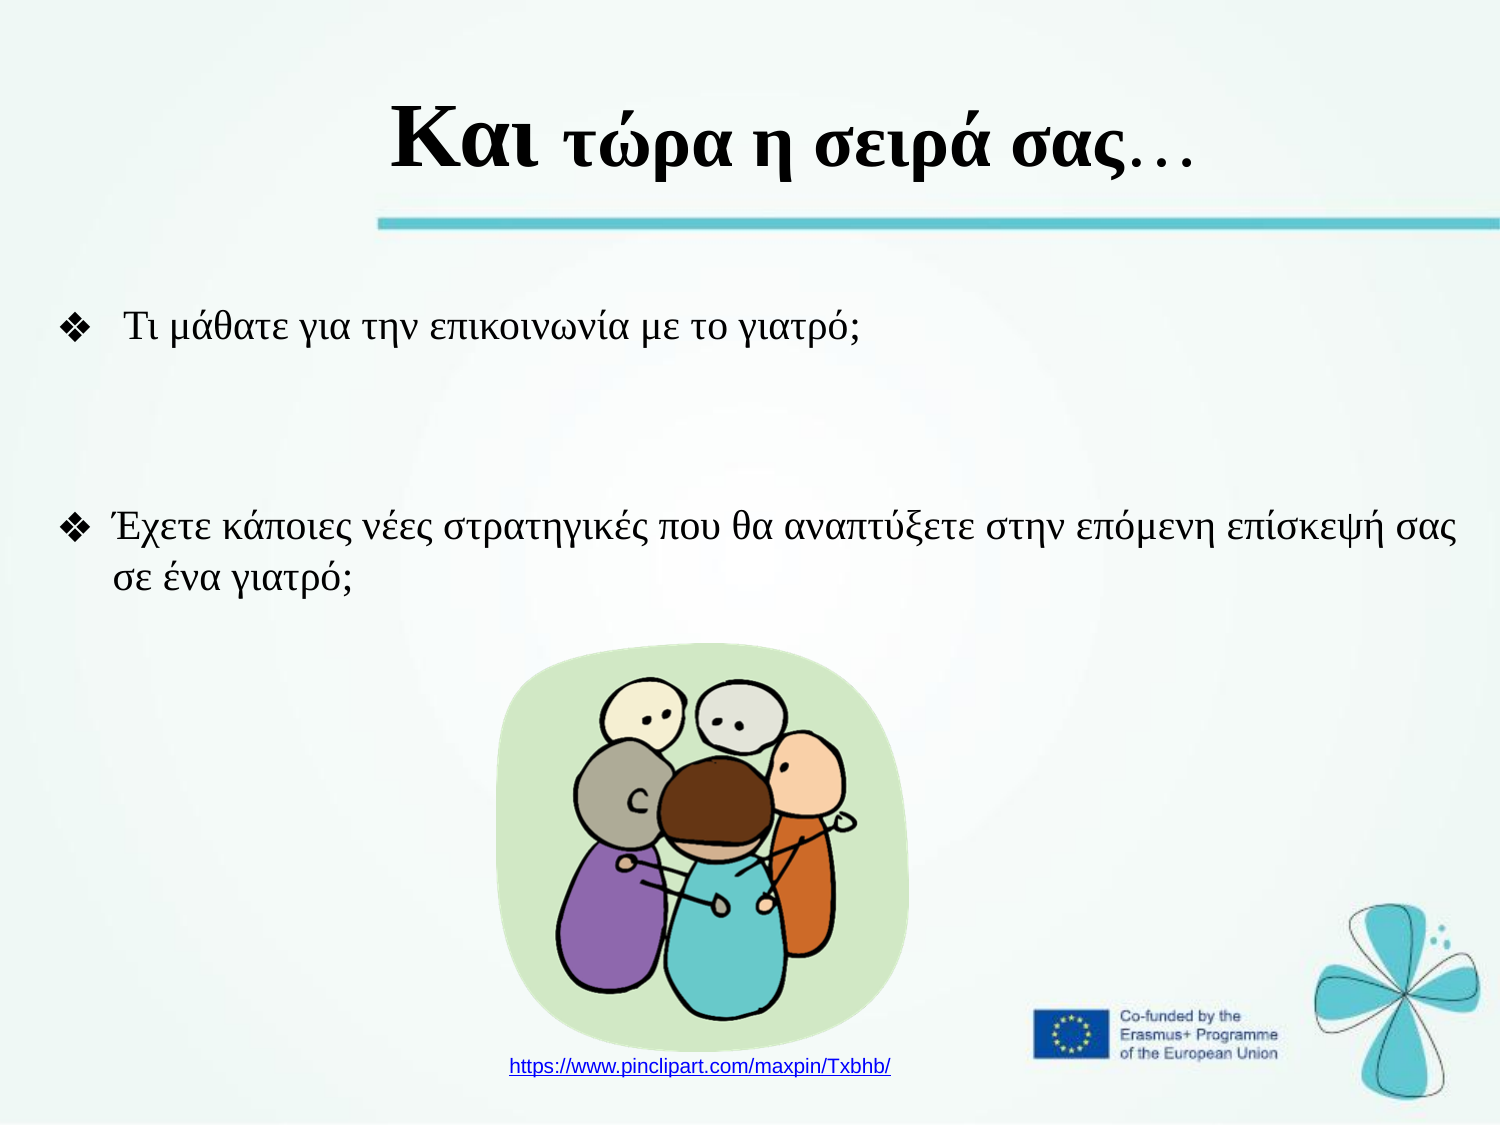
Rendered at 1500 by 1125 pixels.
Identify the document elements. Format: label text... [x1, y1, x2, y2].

text_box Τι μάθατε για την επικοινωνία με το γιατρό; Έχετε κάποιες νέες στρατηγικές που θα αναπτύξετε στην επόμενη επίσκεψή σας σε ένα γιατρό; [41, 290, 1500, 606]
picture [0, 0, 1500, 1125]
text_box https://www.pinclipart.com/maxpin/Txbhb/ [494, 1057, 906, 1085]
text_box Και τώρα η σειρά σας… [370, 67, 1221, 193]
